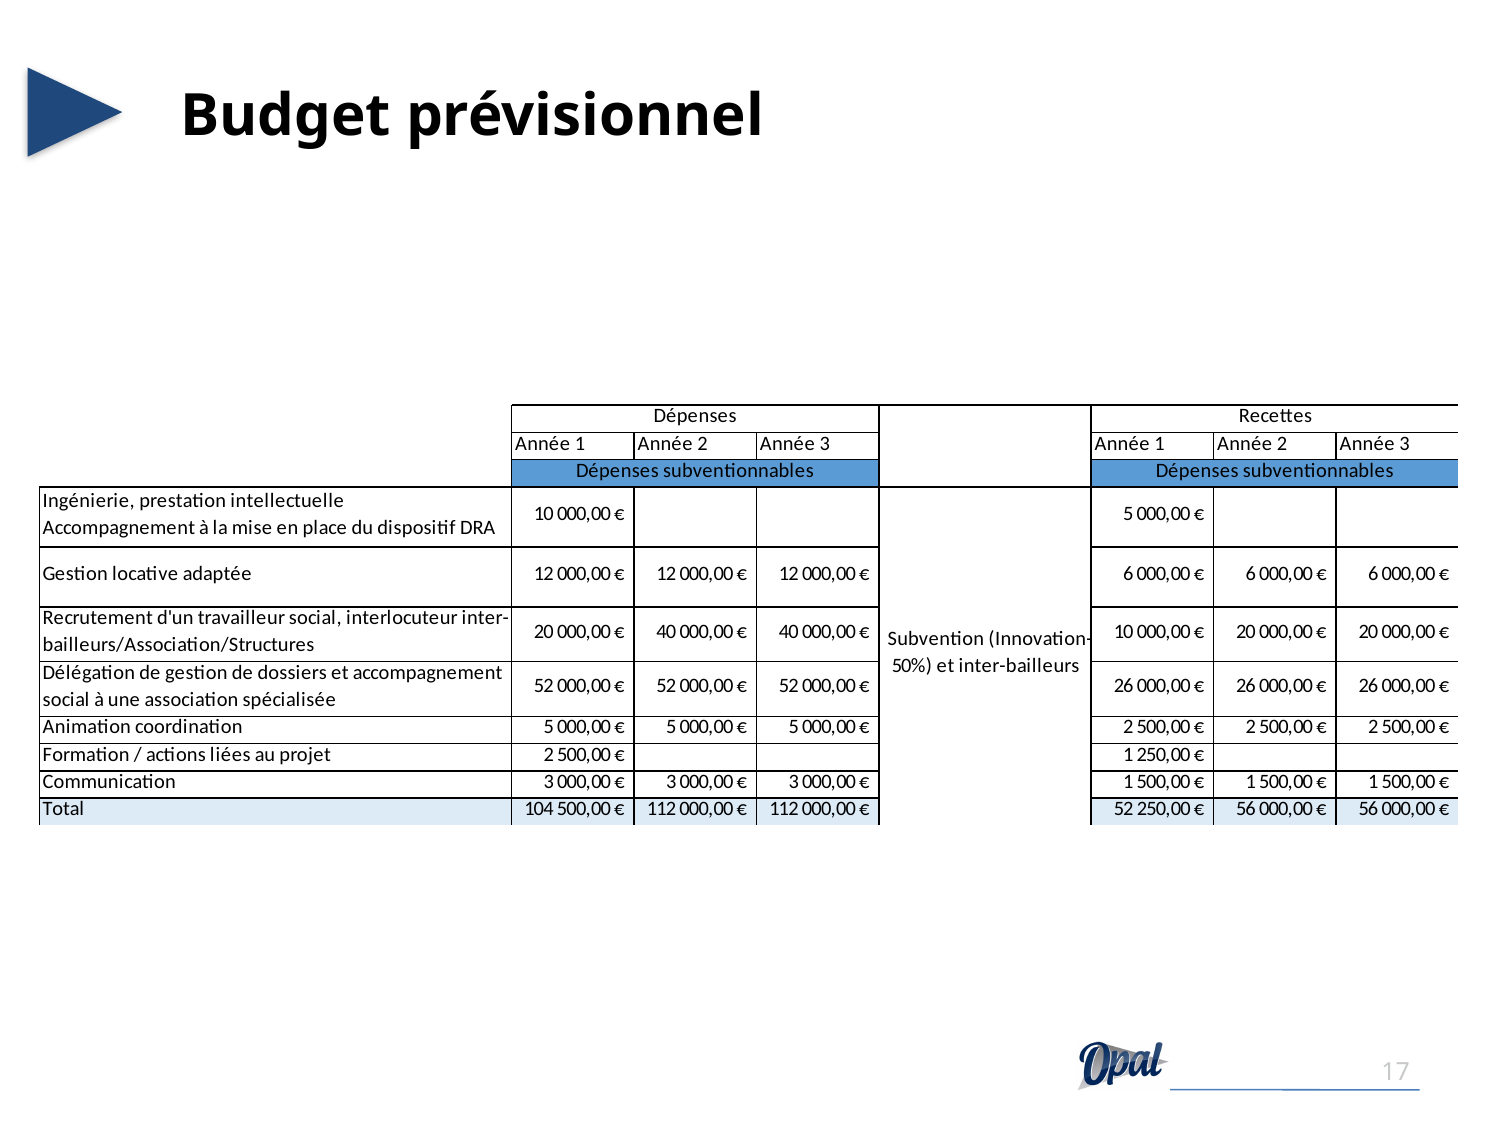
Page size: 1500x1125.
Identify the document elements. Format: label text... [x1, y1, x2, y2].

title Budget prévisionnel [165, 45, 1425, 180]
slide_number 17 [1074, 1042, 1425, 1103]
picture [38, 404, 1460, 827]
